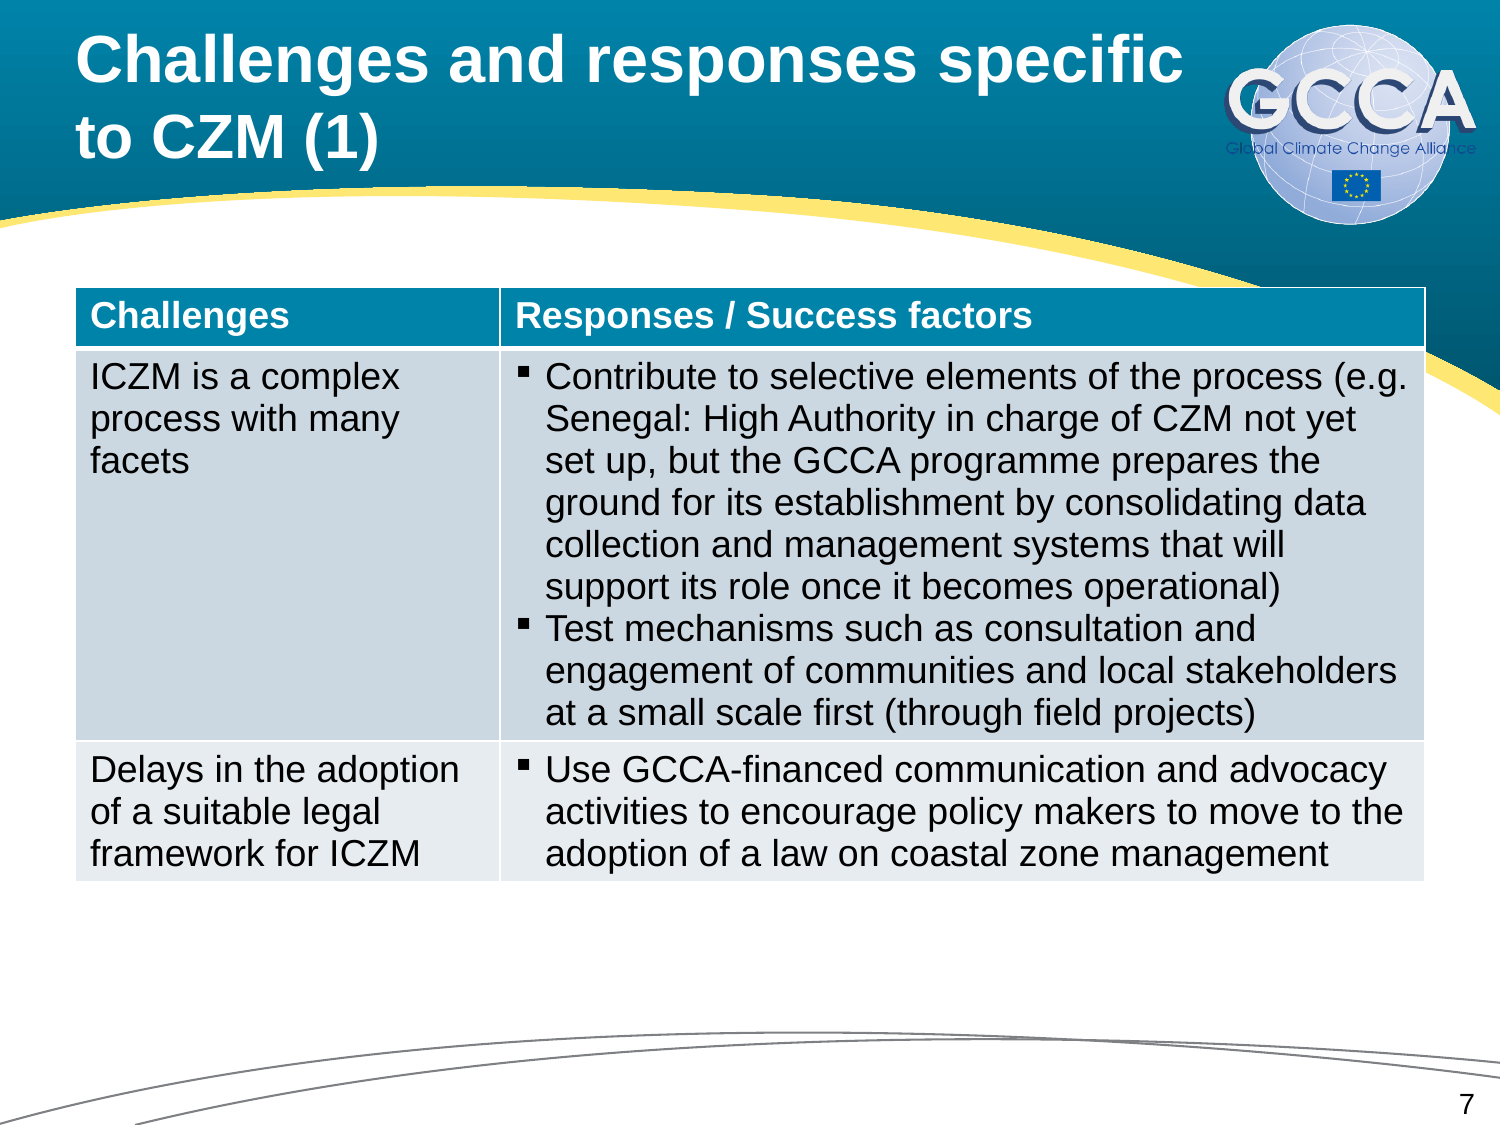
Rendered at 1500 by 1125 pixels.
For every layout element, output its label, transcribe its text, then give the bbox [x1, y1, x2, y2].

title Challenges and responses specific to CZM (1) [74, 0, 1476, 188]
table_header Challenges [76, 288, 499, 346]
picture [1274, 188, 1426, 224]
table_cell Use GCCA-financed communication and advocacy activities to encourage policy makers to move to the adoption of a law on coastal zone management [501, 742, 1424, 881]
table_cell Contribute to selective elements of the process (e.g. Senegal: High Authority in charge of CZM not yet set up, but the GCCA programme prepares the ground for its establishment by consolidating data collection and management systems that will support its role once it becomes operational) Test mechanisms such as consultation and engagement of communities and local stakeholders at a small scale first (through field projects) [501, 351, 1424, 740]
slide_number 7 [1124, 1084, 1476, 1113]
table_cell ICZM is a complex process with many facets [76, 351, 499, 740]
table_header Responses / Success factors [501, 288, 1424, 346]
table_cell Delays in the adoption of a suitable legal framework for ICZM [76, 742, 499, 881]
